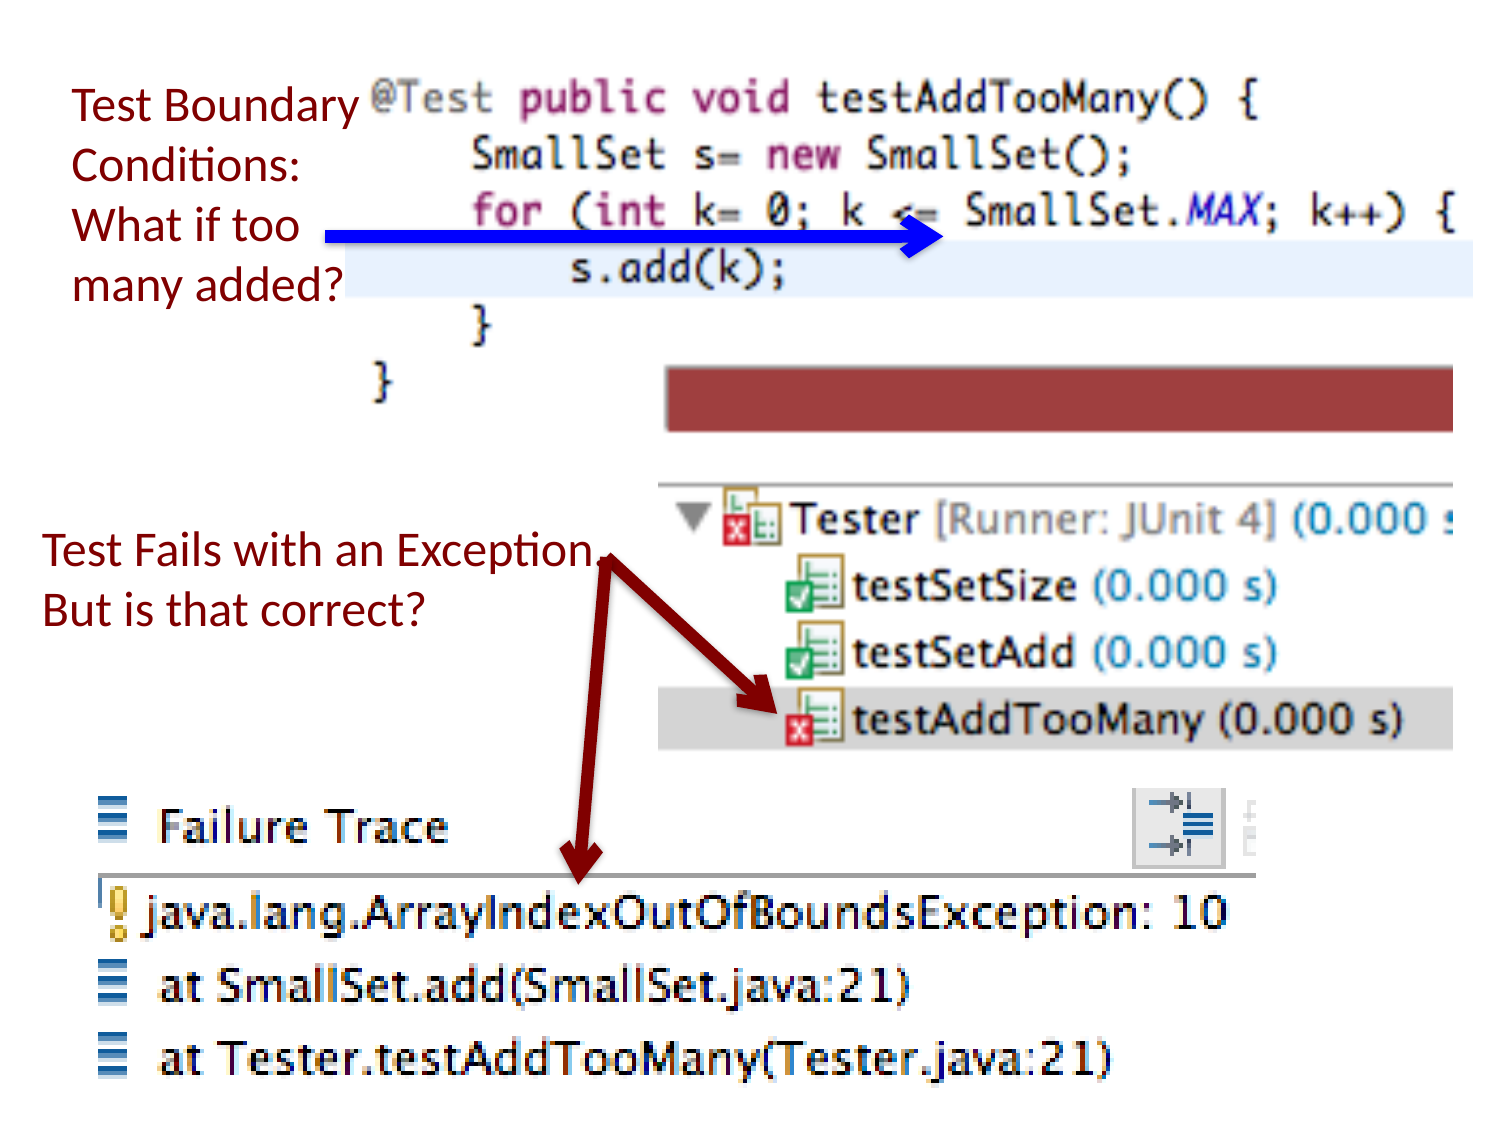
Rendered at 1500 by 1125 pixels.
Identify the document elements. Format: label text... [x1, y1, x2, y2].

picture [345, 38, 1473, 427]
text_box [26, 343, 1454, 1114]
text_box Test Boundary Conditions: What if too many added? [56, 63, 340, 319]
